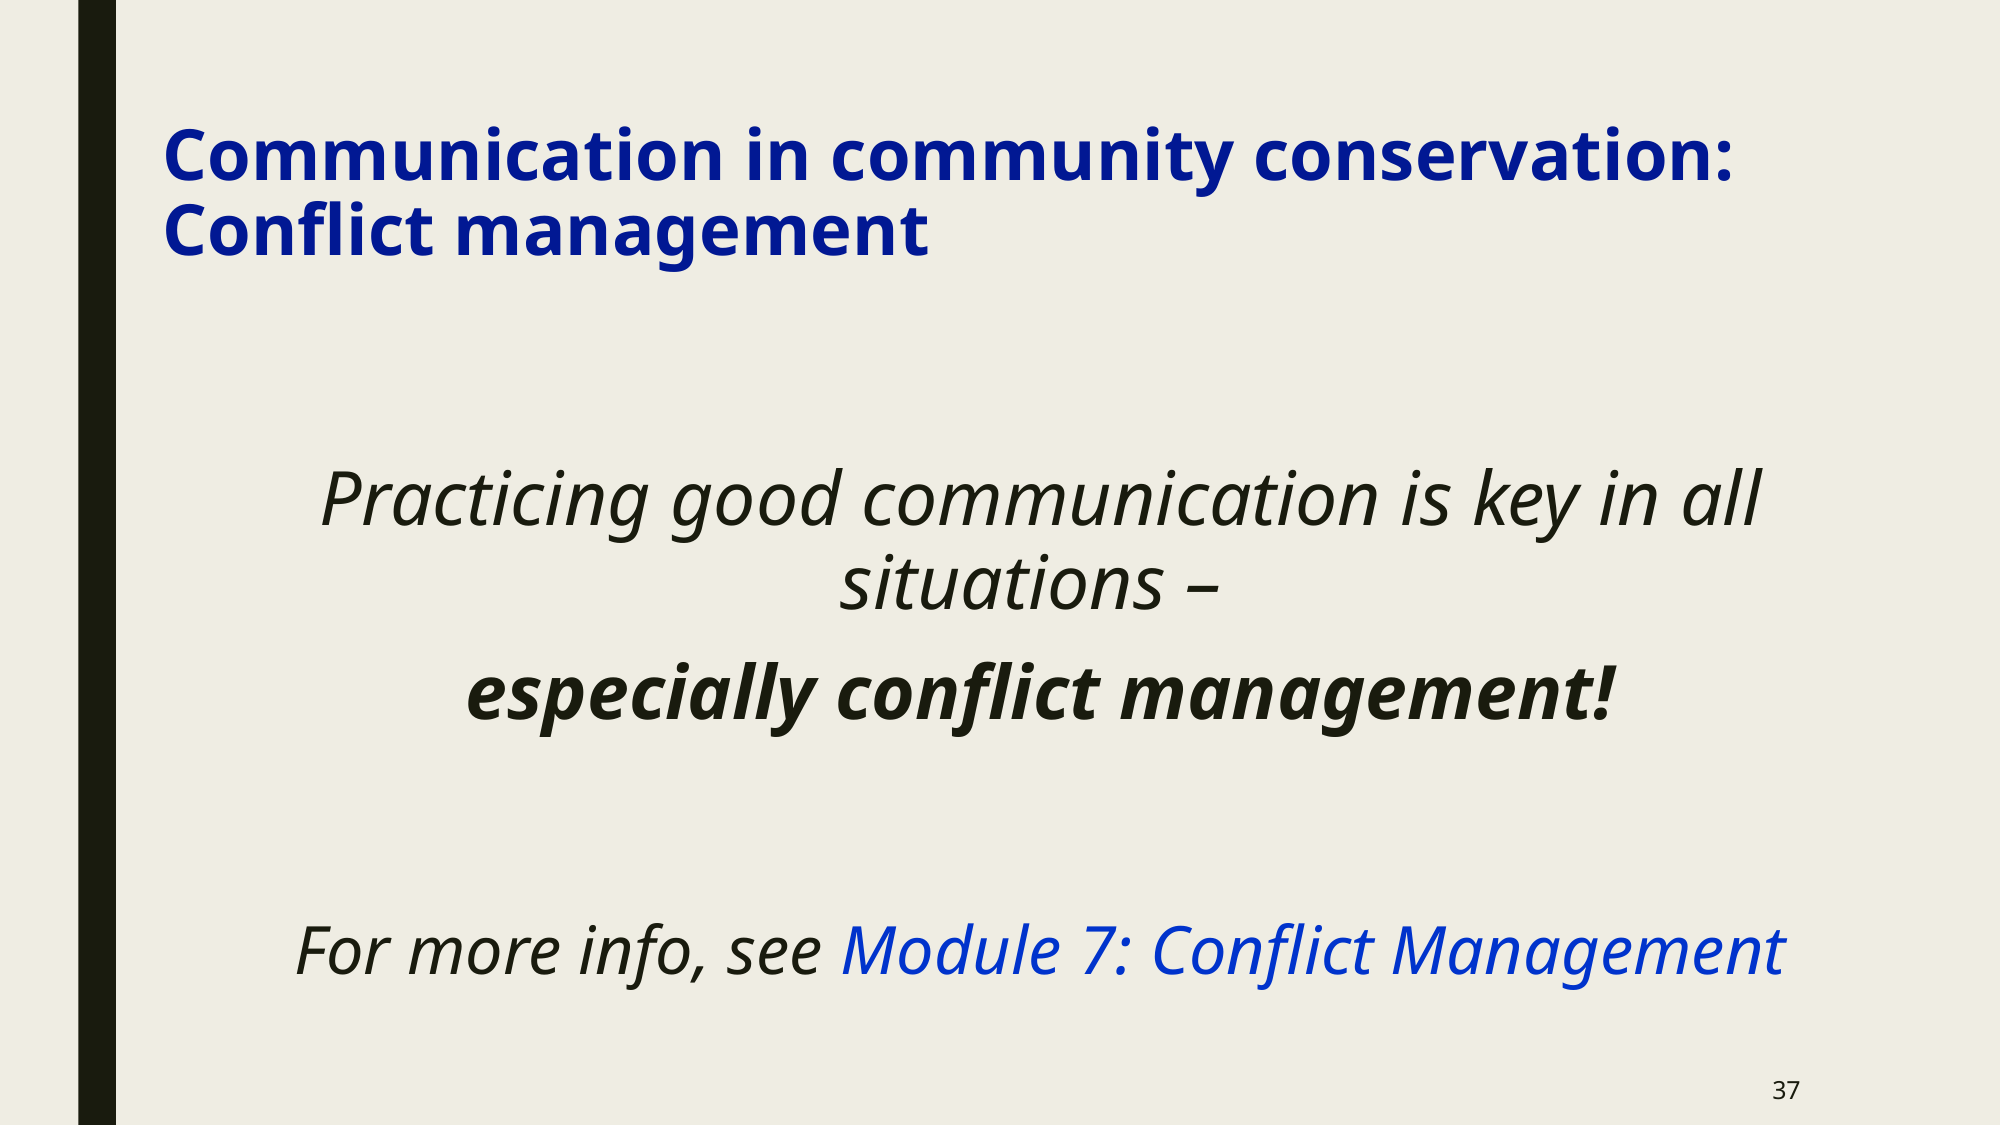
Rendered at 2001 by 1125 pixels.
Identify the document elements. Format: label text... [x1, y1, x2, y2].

slide_number 37 [1553, 1058, 1816, 1125]
text_box For more info, see Module 7: Conflict Management [194, 906, 1888, 1075]
title Communication in community conservation: Conflict management [147, 112, 1935, 282]
text_box Practicing good communication is key in all situations – especially conflict management! [194, 449, 1888, 696]
